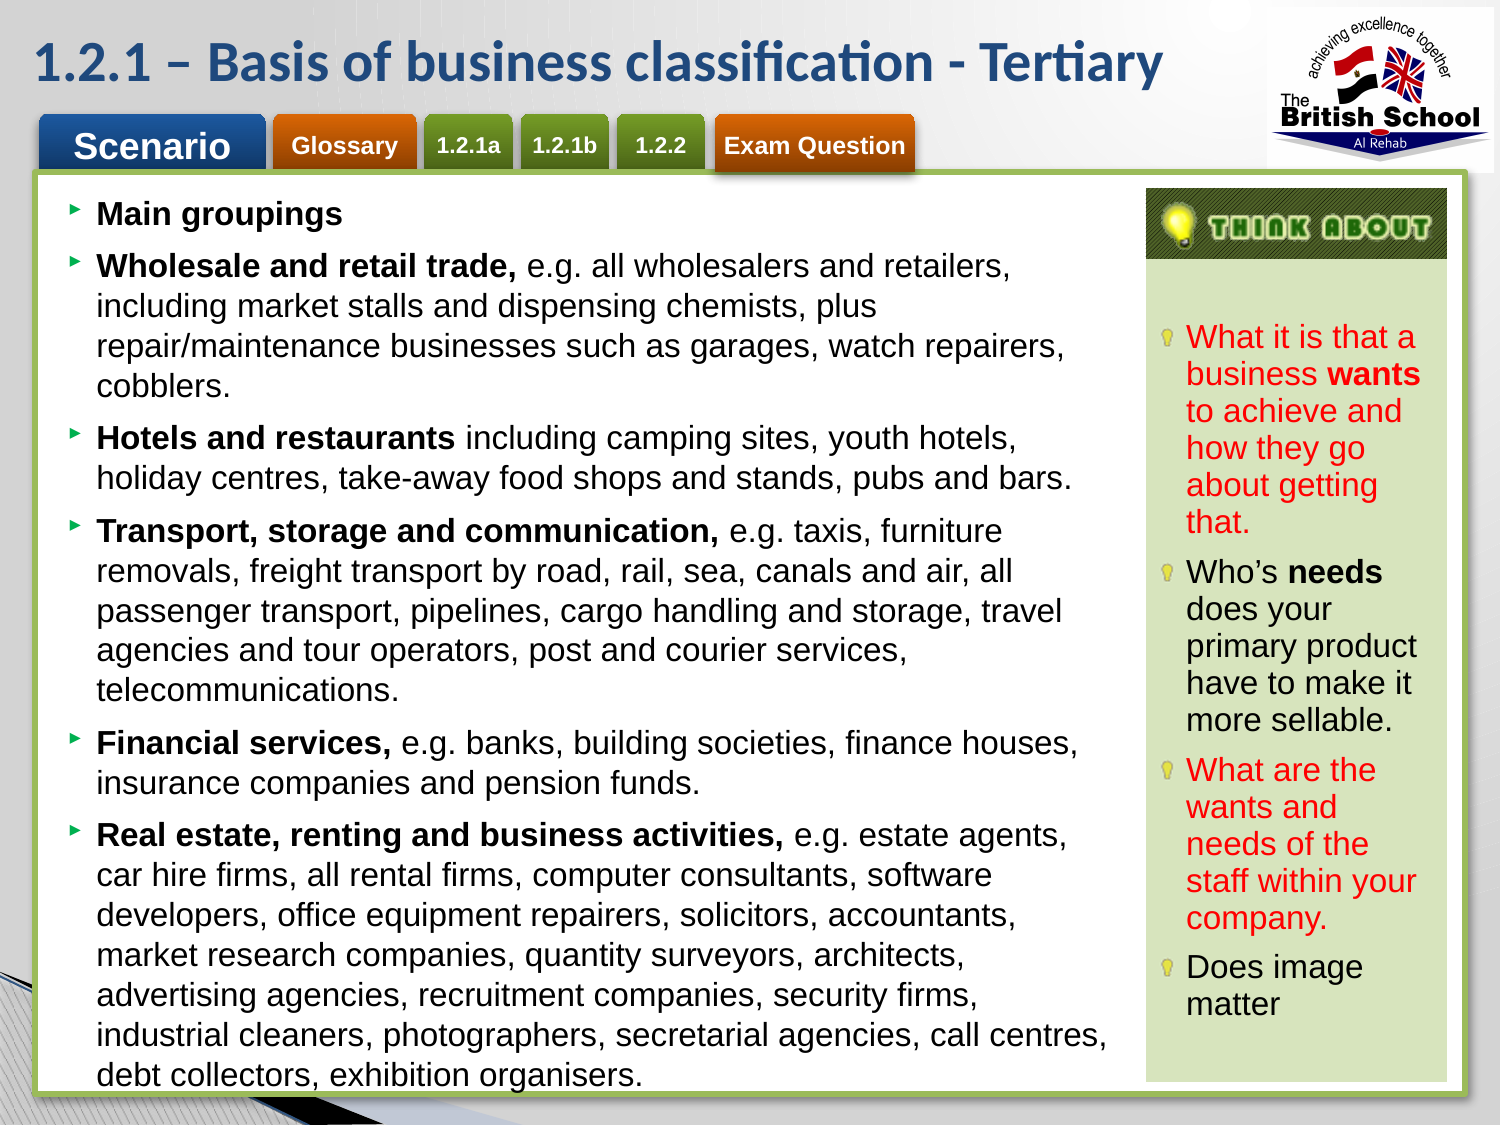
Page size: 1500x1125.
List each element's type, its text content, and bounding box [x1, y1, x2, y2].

picture [1157, 325, 1177, 349]
table_header [1146, 188, 1447, 259]
picture [1157, 955, 1177, 979]
picture [1159, 199, 1436, 255]
picture [1267, 7, 1495, 173]
picture [281, 1114, 303, 1125]
title 1.2.1 – Basis of business classification - Tertiary [17, 7, 1294, 110]
picture [1157, 757, 1177, 782]
table_cell What it is that a business wants to achieve and how they go about getting that. Who’s needs does your primary product have to make it more sellable. What are the wants and needs of the staff within your company. Does image matter [1146, 259, 1447, 1082]
picture [1157, 560, 1177, 584]
list Main groupings Wholesale and retail trade, e.g. all wholesalers and retailers, including market stalls and dispensing chemists, plus repair/maintenance businesses such as garages, watch repairers, cobblers. Hotels and restaurants including camping sites, youth hotels, holiday centres, take-away food shops and stands, pubs and bars. Transport, storage and communication, e.g. taxis, furniture removals, freight transport by road, rail, sea, canals and air, all passenger transport, pipelines, cargo handling and storage, travel agencies and tour operators, post and courier services, telecommunications. Financial services, e.g. banks, building societies, finance houses, insurance companies and pension funds. Real estate, renting and business activities, e.g. estate agents, car hire firms, all rental firms, computer consultants, software developers, office equipment repairers, solicitors, accountants, market research companies, quantity surveyors, architects, advertising agencies, recruitment companies, security firms, industrial cleaners, photographers, secretarial agencies, call centres, debt collectors, exhibition organisers. [53, 184, 1134, 976]
